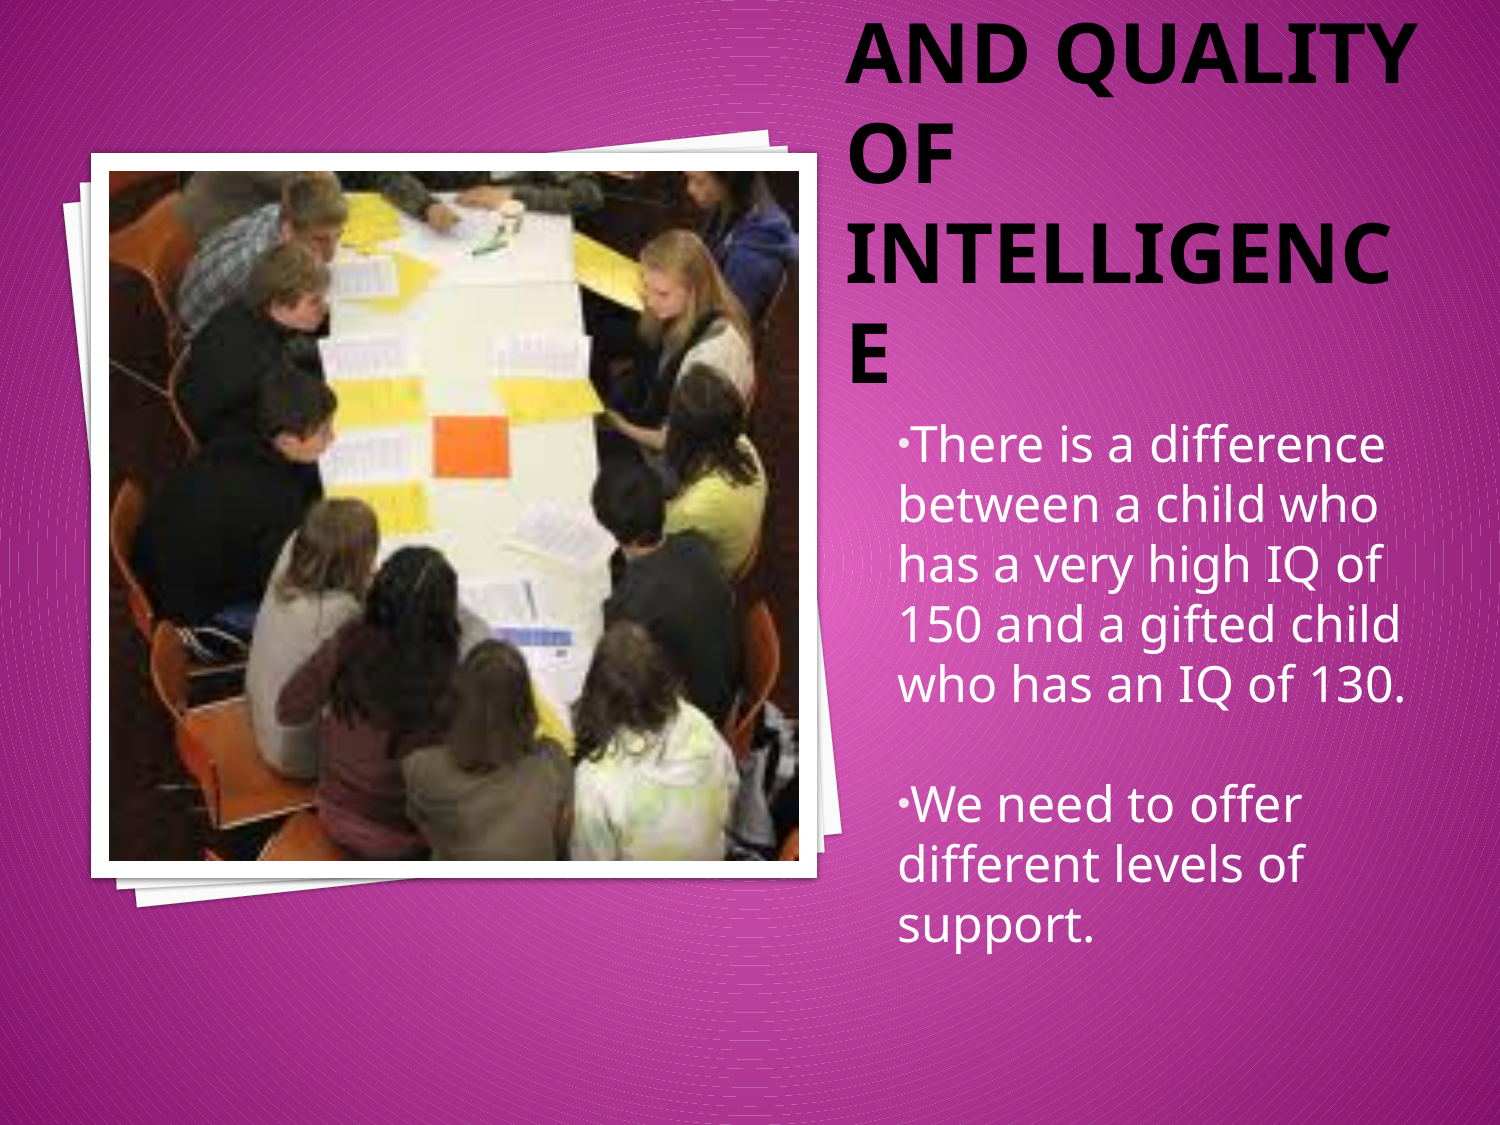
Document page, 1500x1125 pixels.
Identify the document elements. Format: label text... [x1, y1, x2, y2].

title Quantity and Quality of Intelligence [837, 62, 1447, 400]
picture [108, 170, 800, 862]
list There is a difference between a child who has a very high IQ of 150 and a gifted child who has an IQ of 130. We need to offer different levels of support. [884, 412, 1447, 1075]
